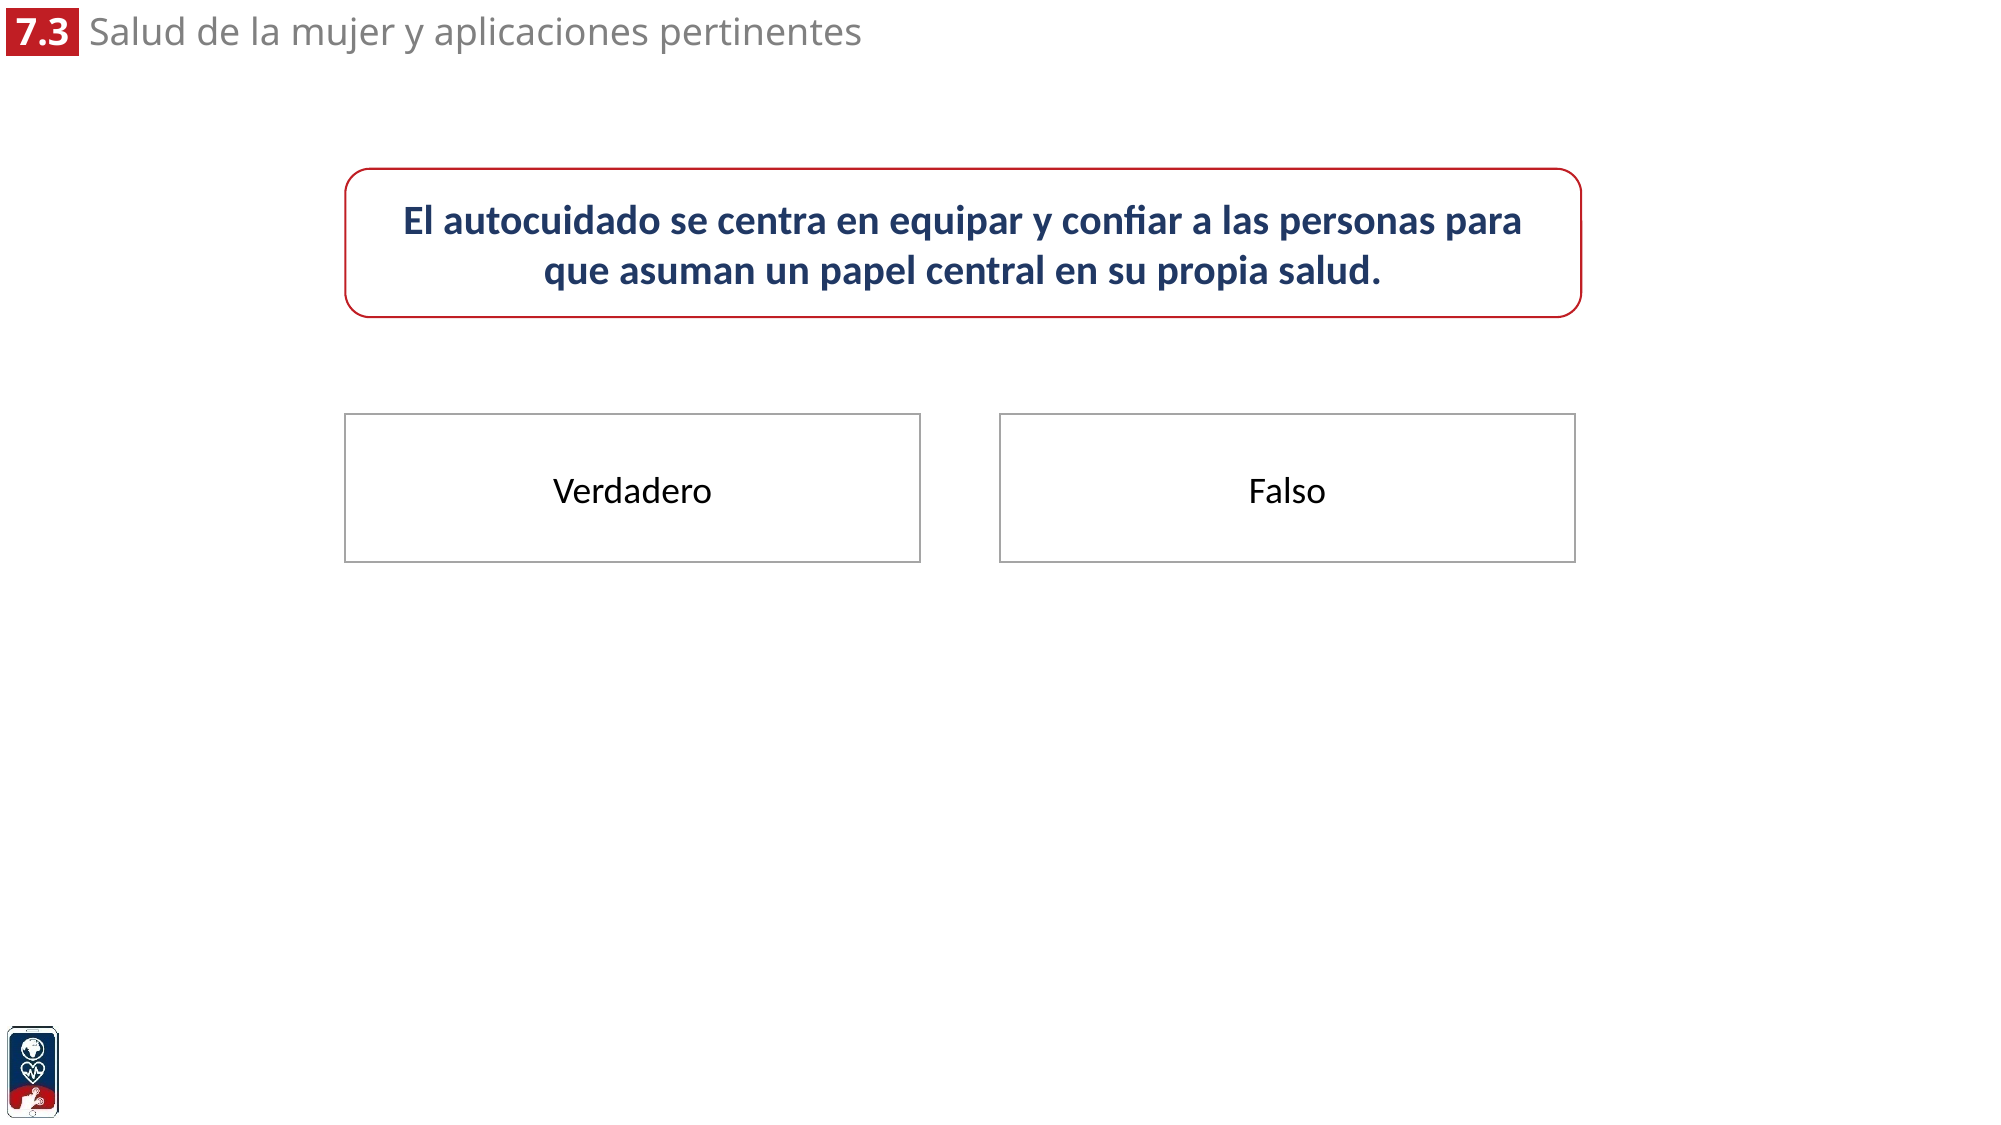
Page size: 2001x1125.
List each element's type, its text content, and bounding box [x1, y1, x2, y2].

picture [7, 1026, 59, 1118]
text_box Falso [999, 413, 1576, 563]
text_box El autocuidado se centra en equipar y confiar a las personas para que asuman un papel central en su propia salud. [344, 167, 1583, 319]
text_box Verdadero [344, 413, 921, 563]
